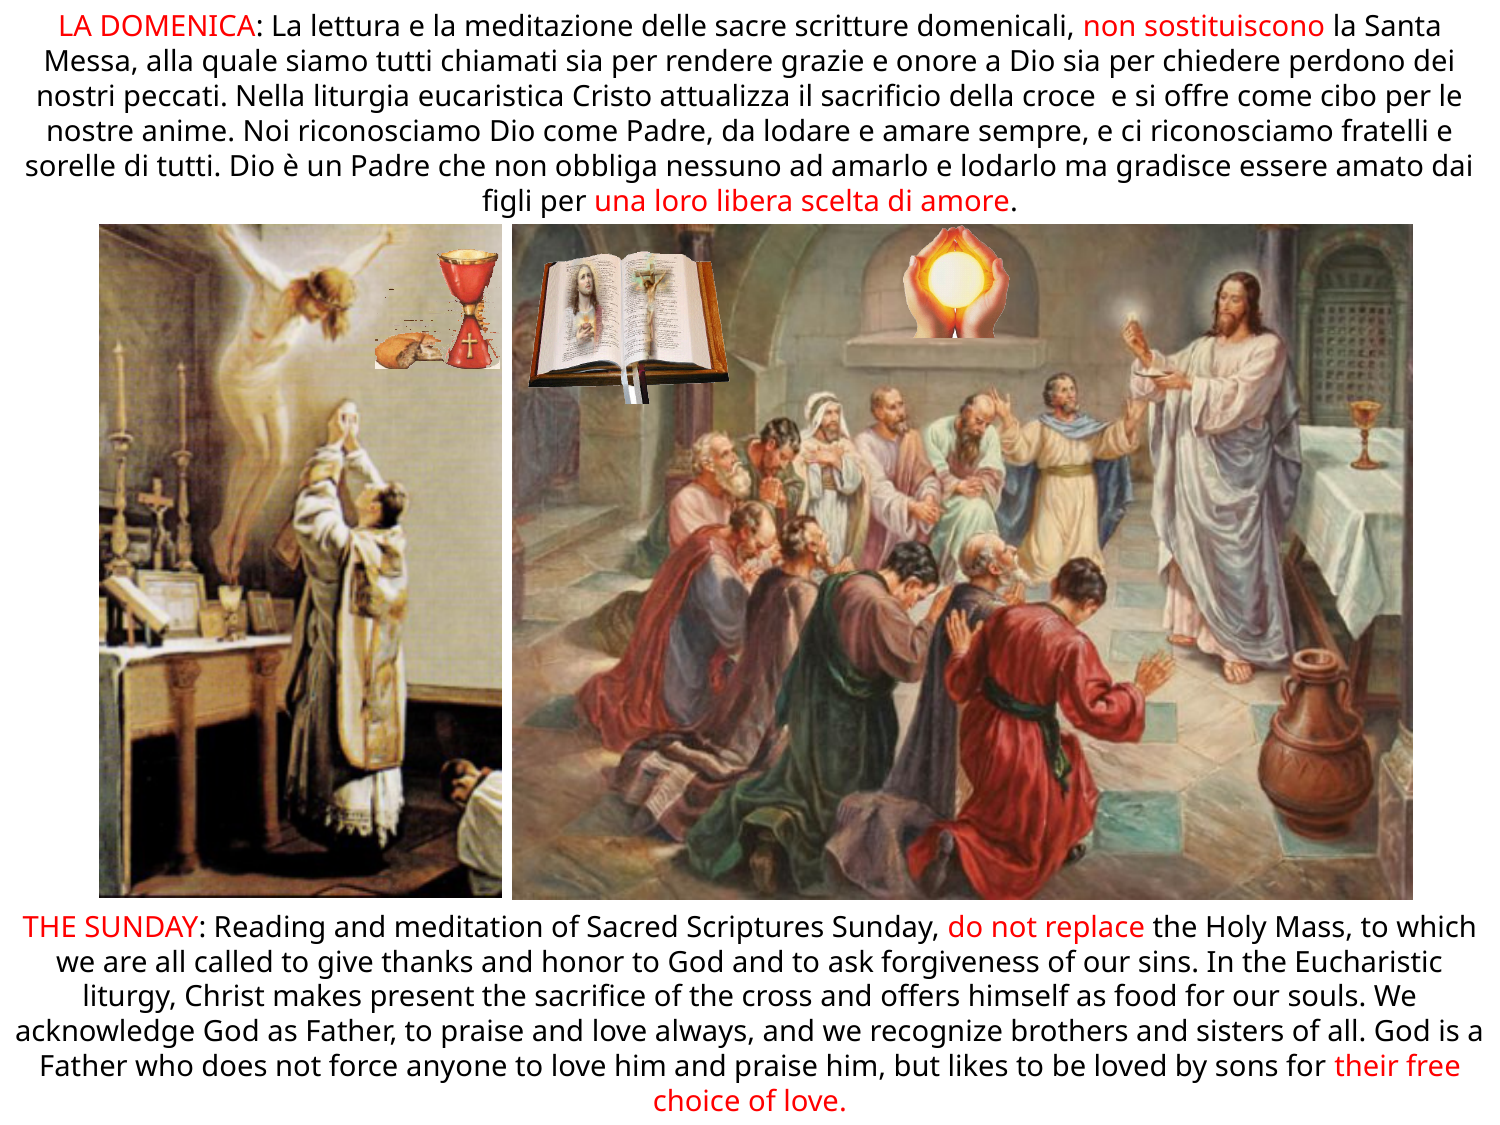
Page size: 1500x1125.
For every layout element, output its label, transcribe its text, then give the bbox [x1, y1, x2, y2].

picture [512, 224, 1413, 900]
text_box THE SUNDAY: Reading and meditation of Sacred Scriptures Sunday, do not replace the Holy Mass, to which we are all called to give thanks and honor to God and to ask forgiveness of our sins. In the Eucharistic liturgy, Christ makes present the sacrifice of the cross and offers himself as food for our souls. We acknowledge God as Father, to praise and love always, and we recognize brothers and sisters of all. God is a Father who does not force anyone to love him and praise him, but likes to be loved by sons for their free choice of love. [0, 900, 1500, 1125]
picture [99, 224, 502, 898]
text_box LA DOMENICA: La lettura e la meditazione delle sacre scritture domenicali, non sostituiscono la Santa Messa, alla quale siamo tutti chiamati sia per rendere grazie e onore a Dio sia per chiedere perdono dei nostri peccati. Nella liturgia eucaristica Cristo attualizza il sacrificio della croce e si offre come cibo per le nostre anime. Noi riconosciamo Dio come Padre, da lodare e amare sempre, e ci riconosciamo fratelli e sorelle di tutti. Dio è un Padre che non obbliga nessuno ad amarlo e lodarlo ma gradisce essere amato dai figli per una loro libera scelta di amore. [0, 0, 1500, 225]
